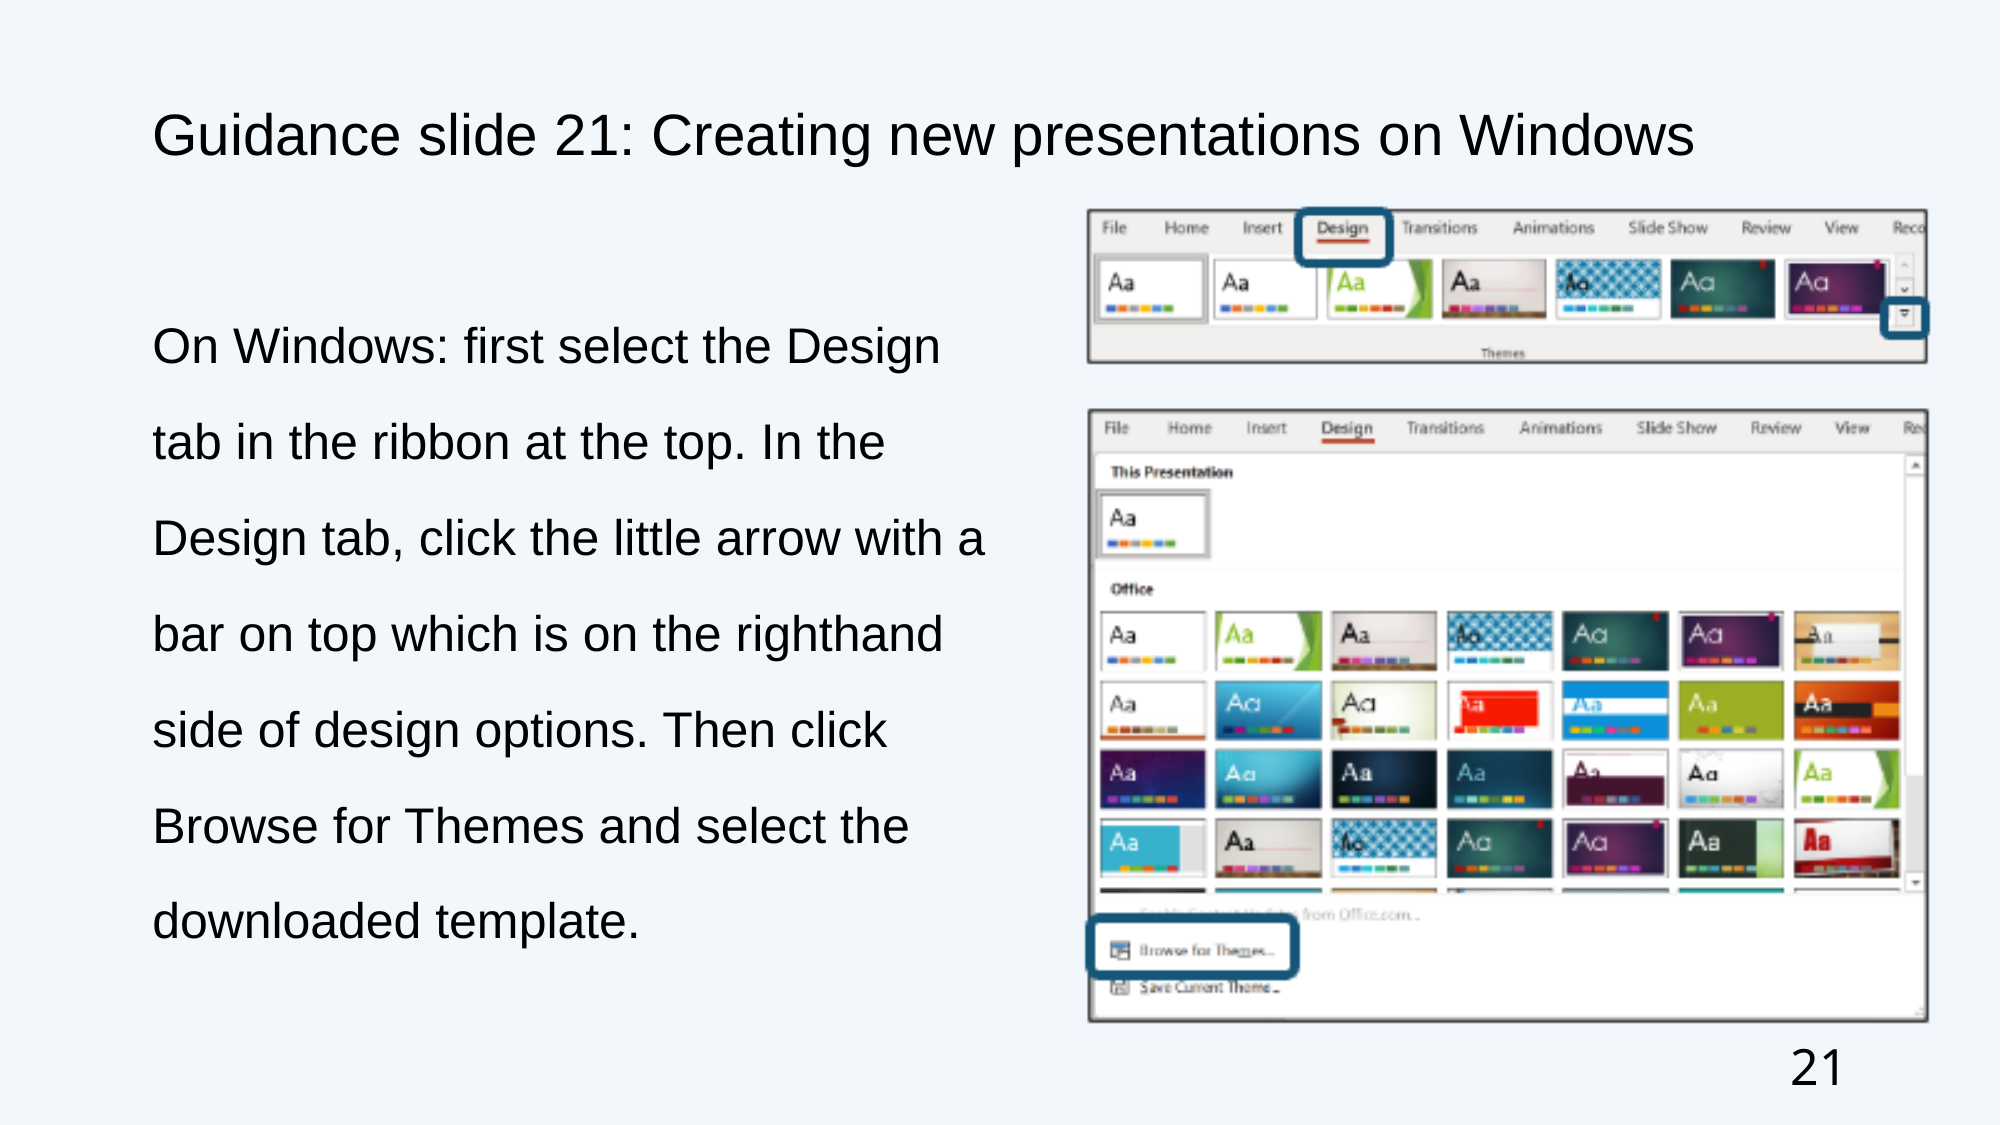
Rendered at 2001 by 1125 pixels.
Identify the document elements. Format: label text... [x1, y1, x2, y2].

picture [1080, 401, 1937, 1036]
title Guidance slide 21: Creating new presentations on Windows [137, 55, 1863, 218]
picture [1080, 202, 1937, 372]
list On Windows: first select the Design tab in the ribbon at the top. In the Design tab, click the little arrow with a bar on top which is on the righthand side of design options. Then click Browse for Themes and select the downloaded template. [137, 269, 1037, 969]
slide_number 21 [1687, 1036, 1863, 1103]
